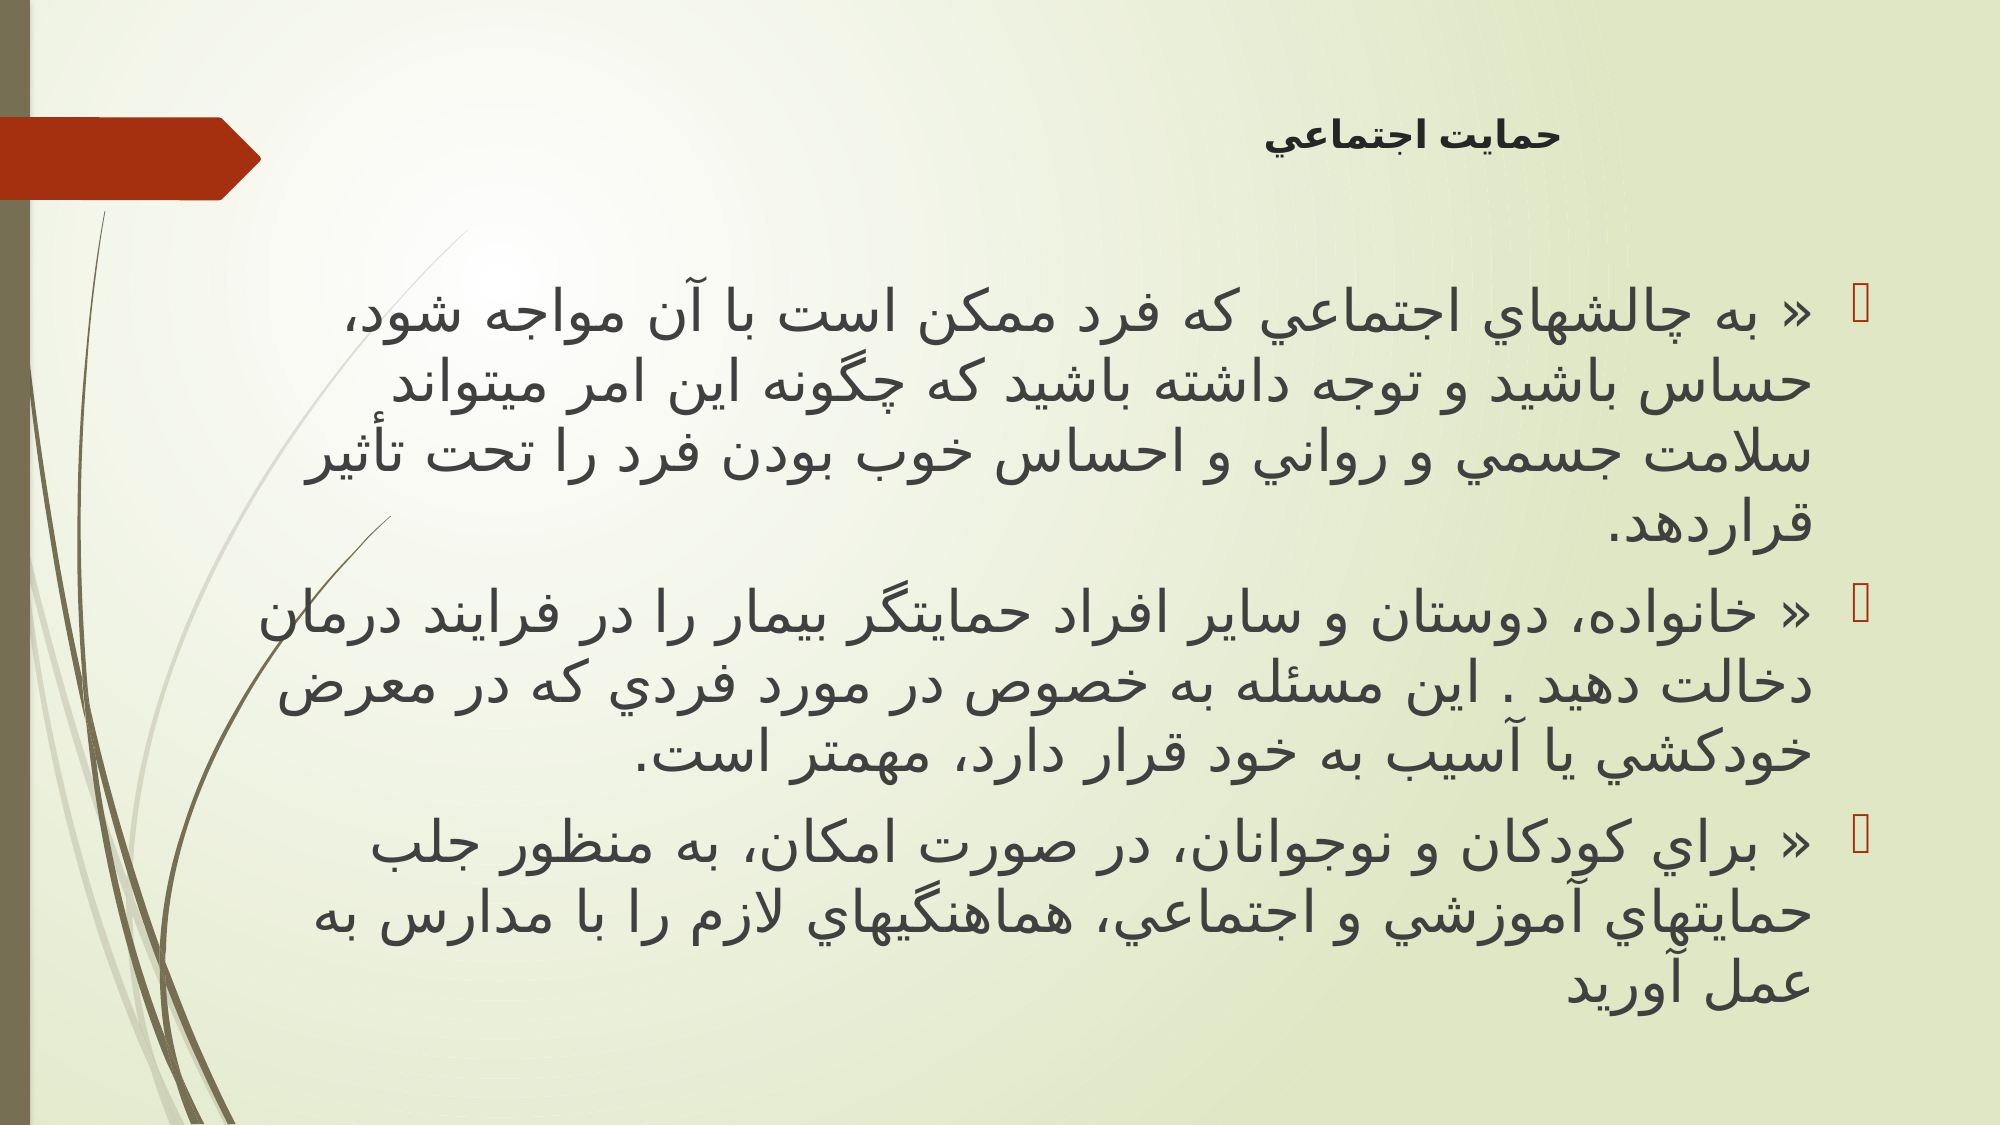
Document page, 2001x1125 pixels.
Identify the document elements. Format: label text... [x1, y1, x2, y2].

list « به چالشهاي اجتماعي كه فرد ممكن است با آن مواجه شود، حساس باشيد و توجه داشته باشيد كه چگونه اين امر ميتواند سلامت جسمي و رواني و احساس خوب بودن فرد را تحت تأثير قراردهد. « خانواده، دوستان و ساير افراد حمايتگر بيمار را در فرايند درمان دخالت دهيد . اين مسئله به خصوص در مورد فردي كه در معرض خودكشي يا آسيب به خود قرار دارد، مهمتر است. « براي كودكان و نوجوانان، در صورت امكان، به منظور جلب حمايتهاي آموزشي و اجتماعي، هماهنگيهاي لازم را با مدارس به عمل آوريد [207, 266, 1888, 1046]
title حمايت اجتماعي [1248, 102, 1888, 212]
